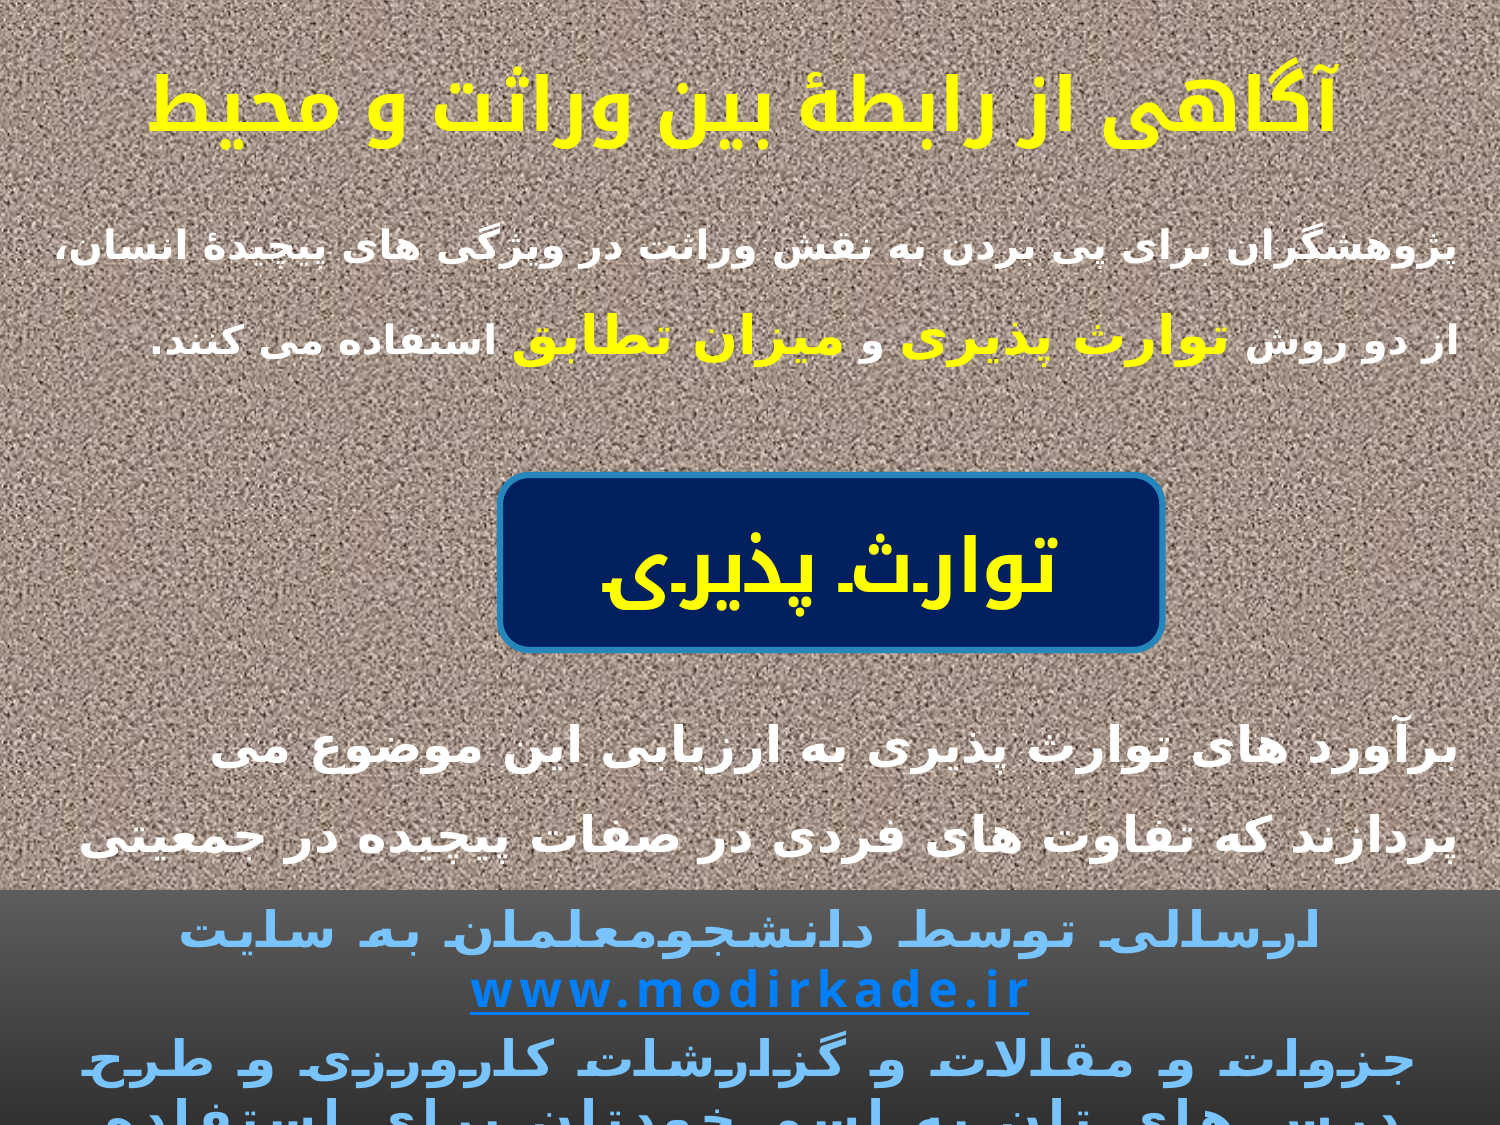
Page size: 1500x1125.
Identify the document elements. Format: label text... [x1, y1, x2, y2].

picture [0, 0, 1500, 890]
text_box توارث پذیری [496, 471, 1166, 654]
list پژوهشگران برای پی بردن به نقش وراثت در ویژگی های پیچیدۀ انسان، از دو روش توارث پذیری و میزان تطابق استفاده می کنند. [24, 187, 1475, 438]
title آگاهی از رابطۀ بین وراثت و محیط [75, 37, 1425, 155]
text_box ارسالی توسط دانشجومعلمان به سایت www.modirkade.ir جزوات و مقالات و گزارشات کارورزی و طرح درس های تان به اسم خودتان برای استفاده رایگان همه دانشجومعلمان در سایت قرار خواهد گرفت.... موفق و سربلند باشید... [0, 890, 1500, 1125]
text_box برآورد های توارث پذیری به ارزیابی این موضوع می پردازند که تفاوت های فردی در صفات پیچیده در جمعیتی خاص تا چه اندازه ای ناشی از عوامل ژنتیکی هستند. [24, 674, 1475, 890]
